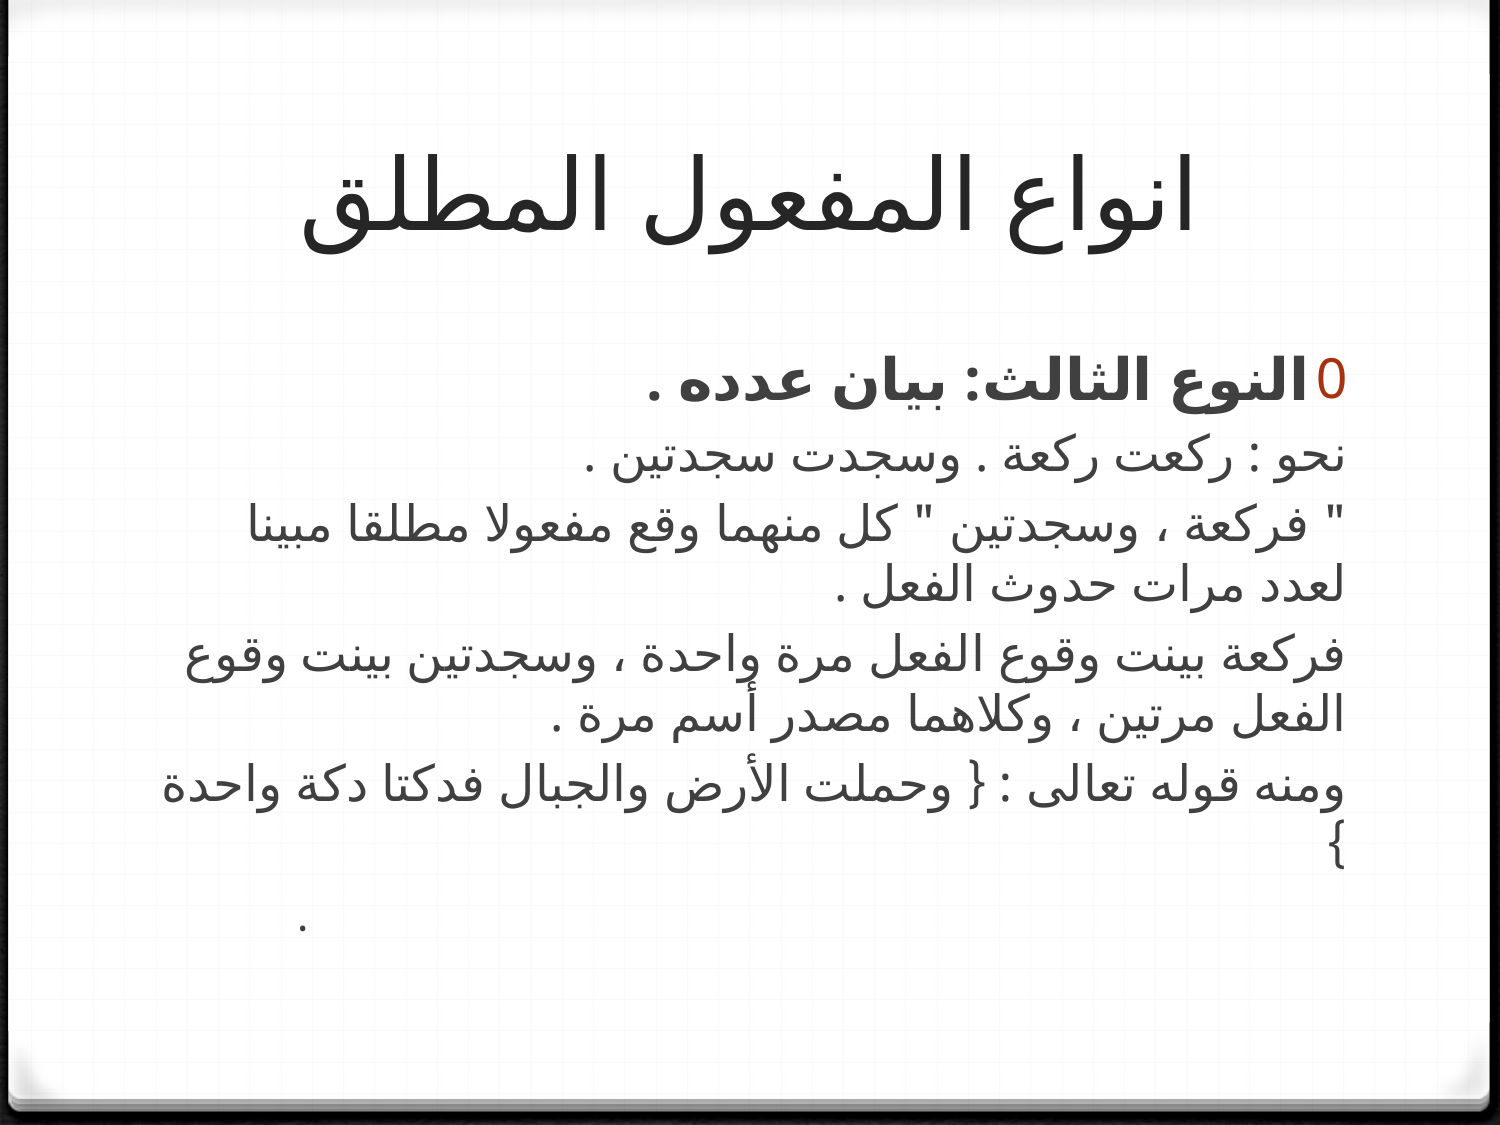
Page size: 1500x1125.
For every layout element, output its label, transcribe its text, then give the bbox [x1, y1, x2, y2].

list النوع الثالث: بيان عدده . نحو : ركعت ركعة . وسجدت سجدتين . " فركعة ، وسجدتين " كل منهما وقع مفعولا مطلقا مبينا لعدد مرات حدوث الفعل . فركعة بينت وقوع الفعل مرة واحدة ، وسجدتين بينت وقوع الفعل مرتين ، وكلاهما مصدر أسم مرة . ومنه قوله تعالى : { وحملت الأرض والجبال فدكتا دكة واحدة } . [137, 334, 1363, 983]
title انواع المفعول المطلق [90, 71, 1410, 309]
picture [0, 0, 1500, 1125]
